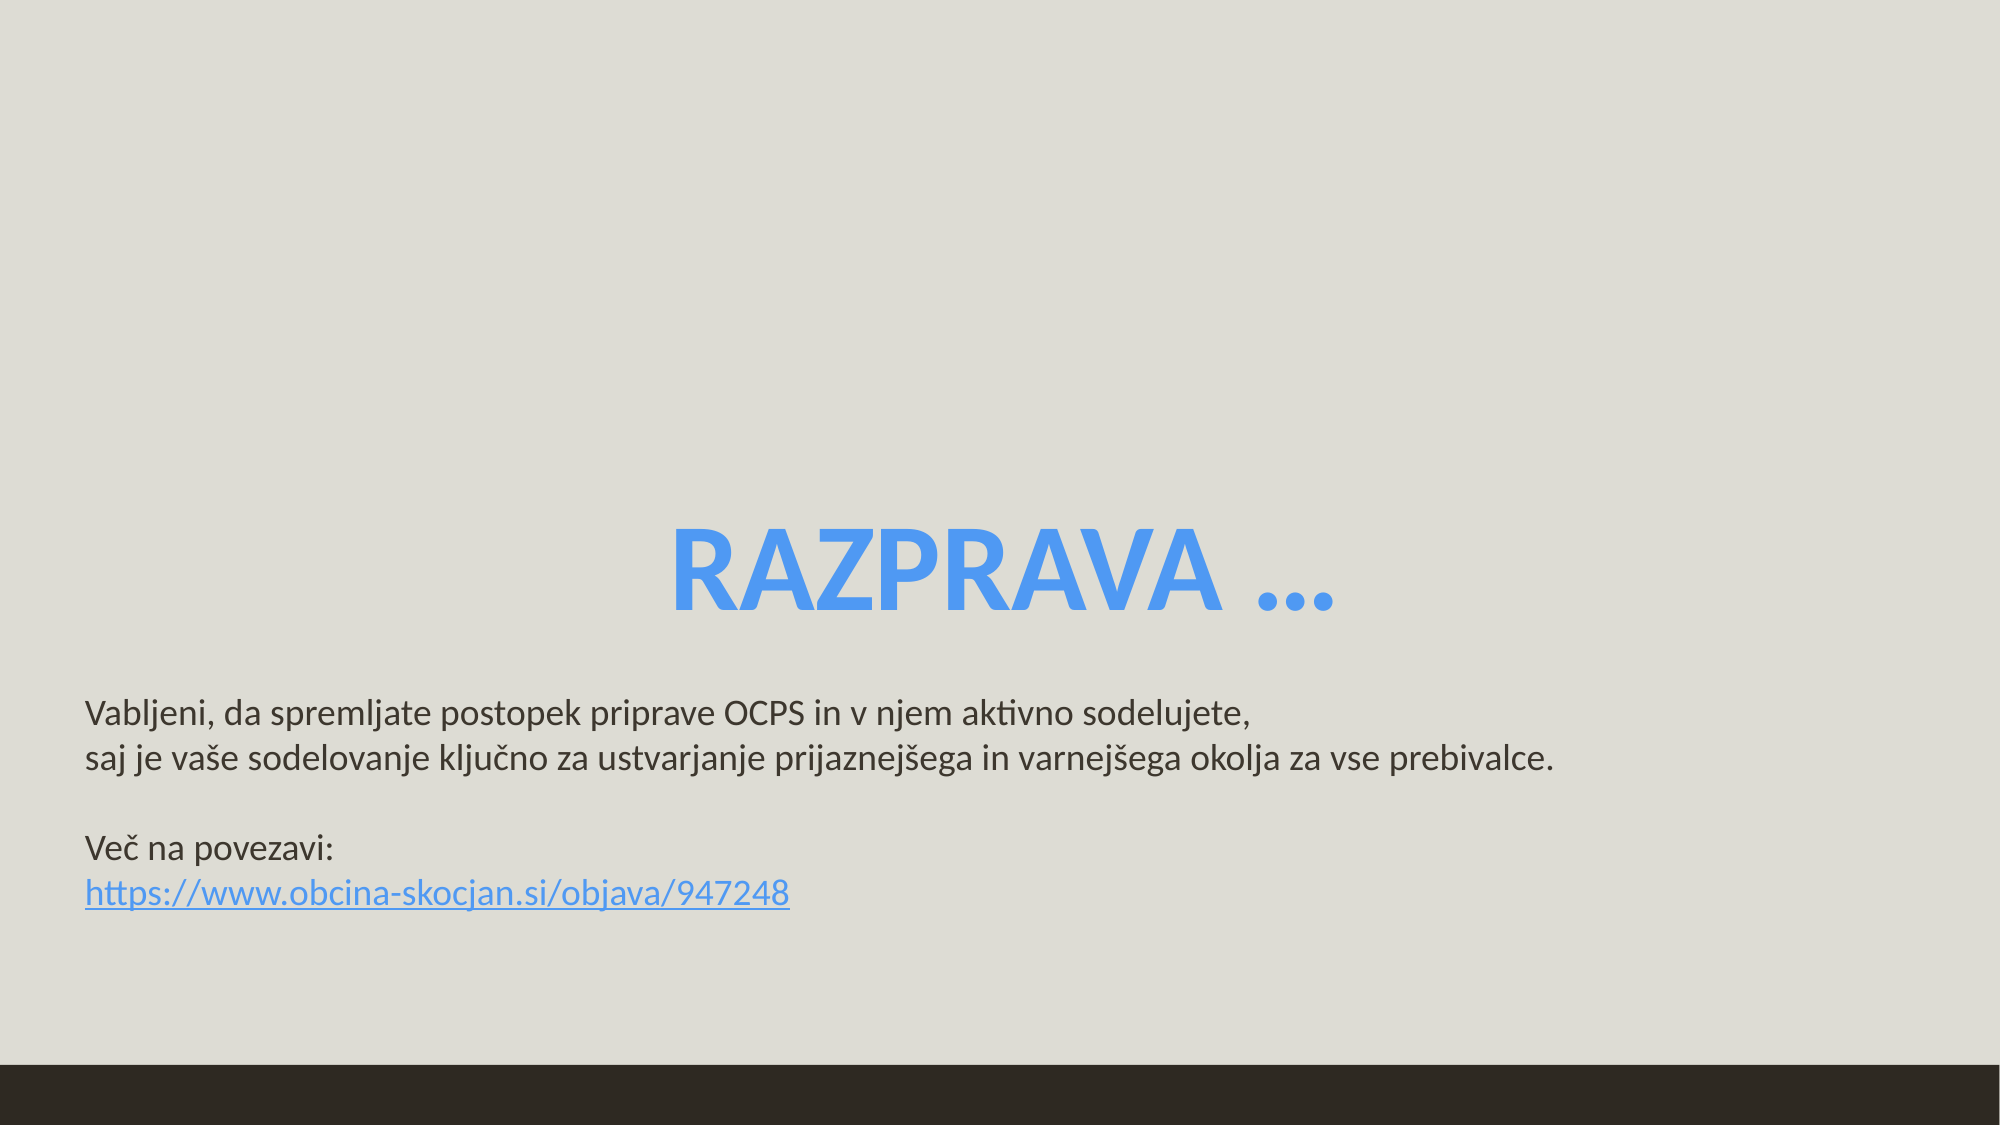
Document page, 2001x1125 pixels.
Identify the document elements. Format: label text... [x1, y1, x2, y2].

text_box Vabljeni, da spremljate postopek priprave OCPS in v njem aktivno sodelujete, saj je vaše sodelovanje ključno za ustvarjanje prijaznejšega in varnejšega okolja za vse prebivalce. Več na povezavi: https://www.obcina-skocjan.si/objava/947248 [70, 680, 1948, 921]
text_box RAZPRAVA … [654, 477, 1363, 643]
